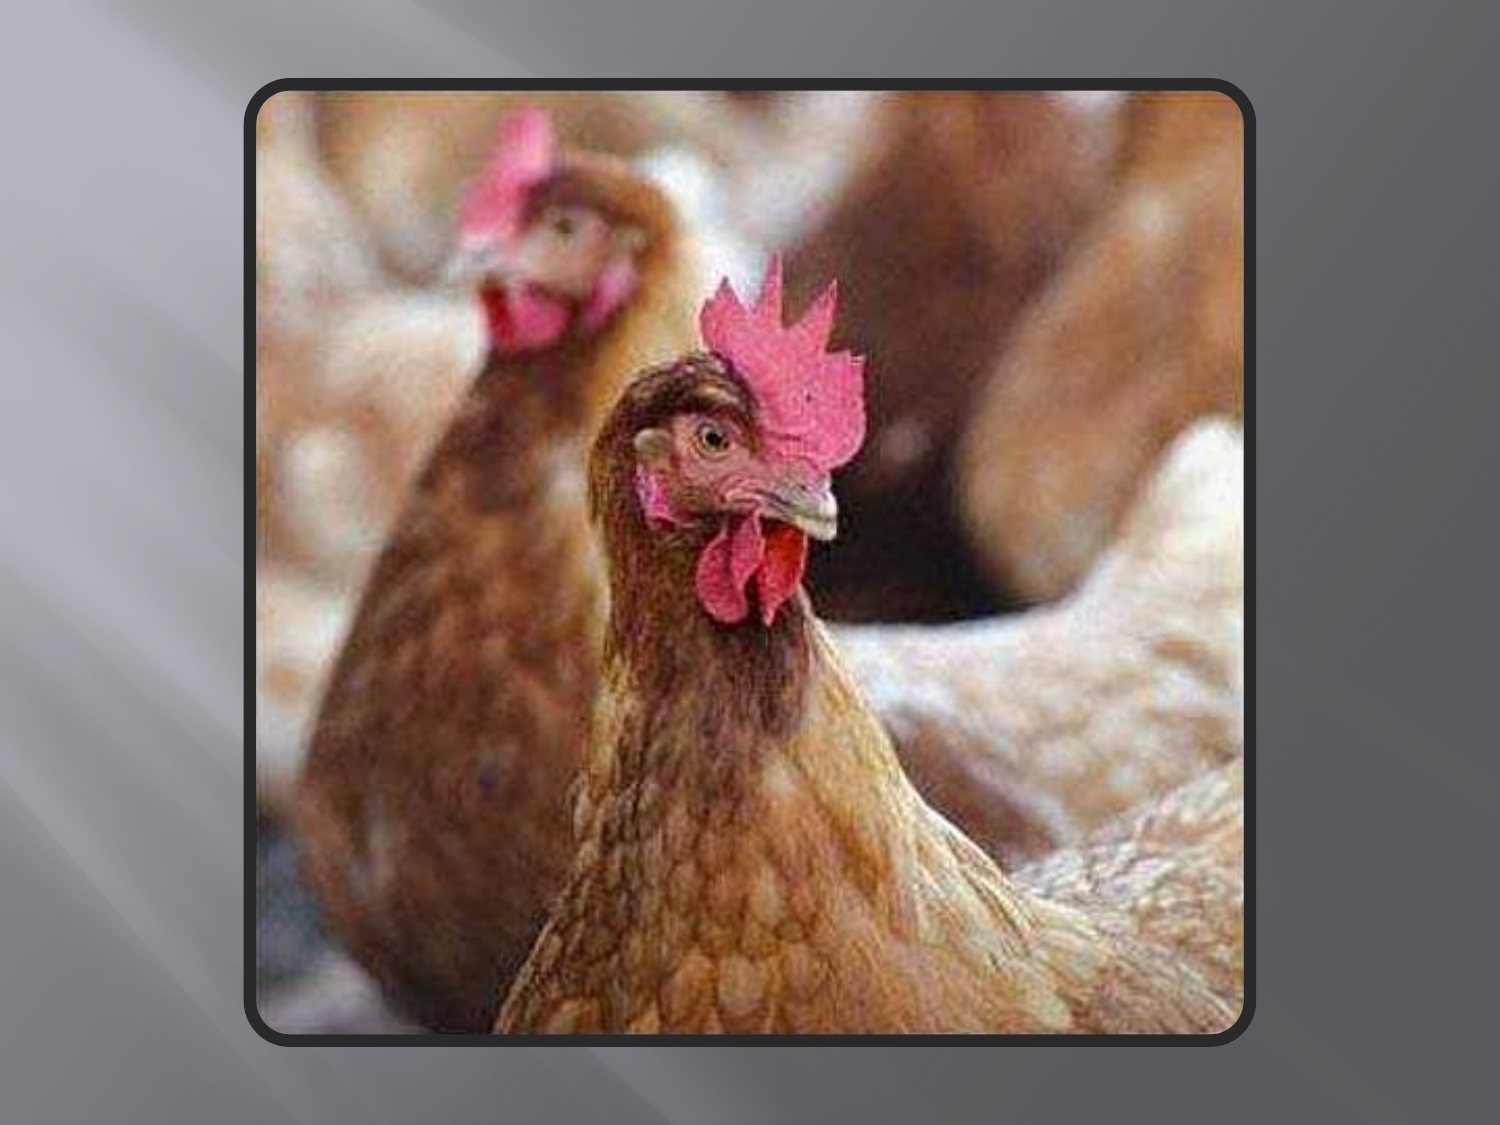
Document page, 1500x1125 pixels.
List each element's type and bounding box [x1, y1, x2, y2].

picture [249, 84, 1251, 1041]
